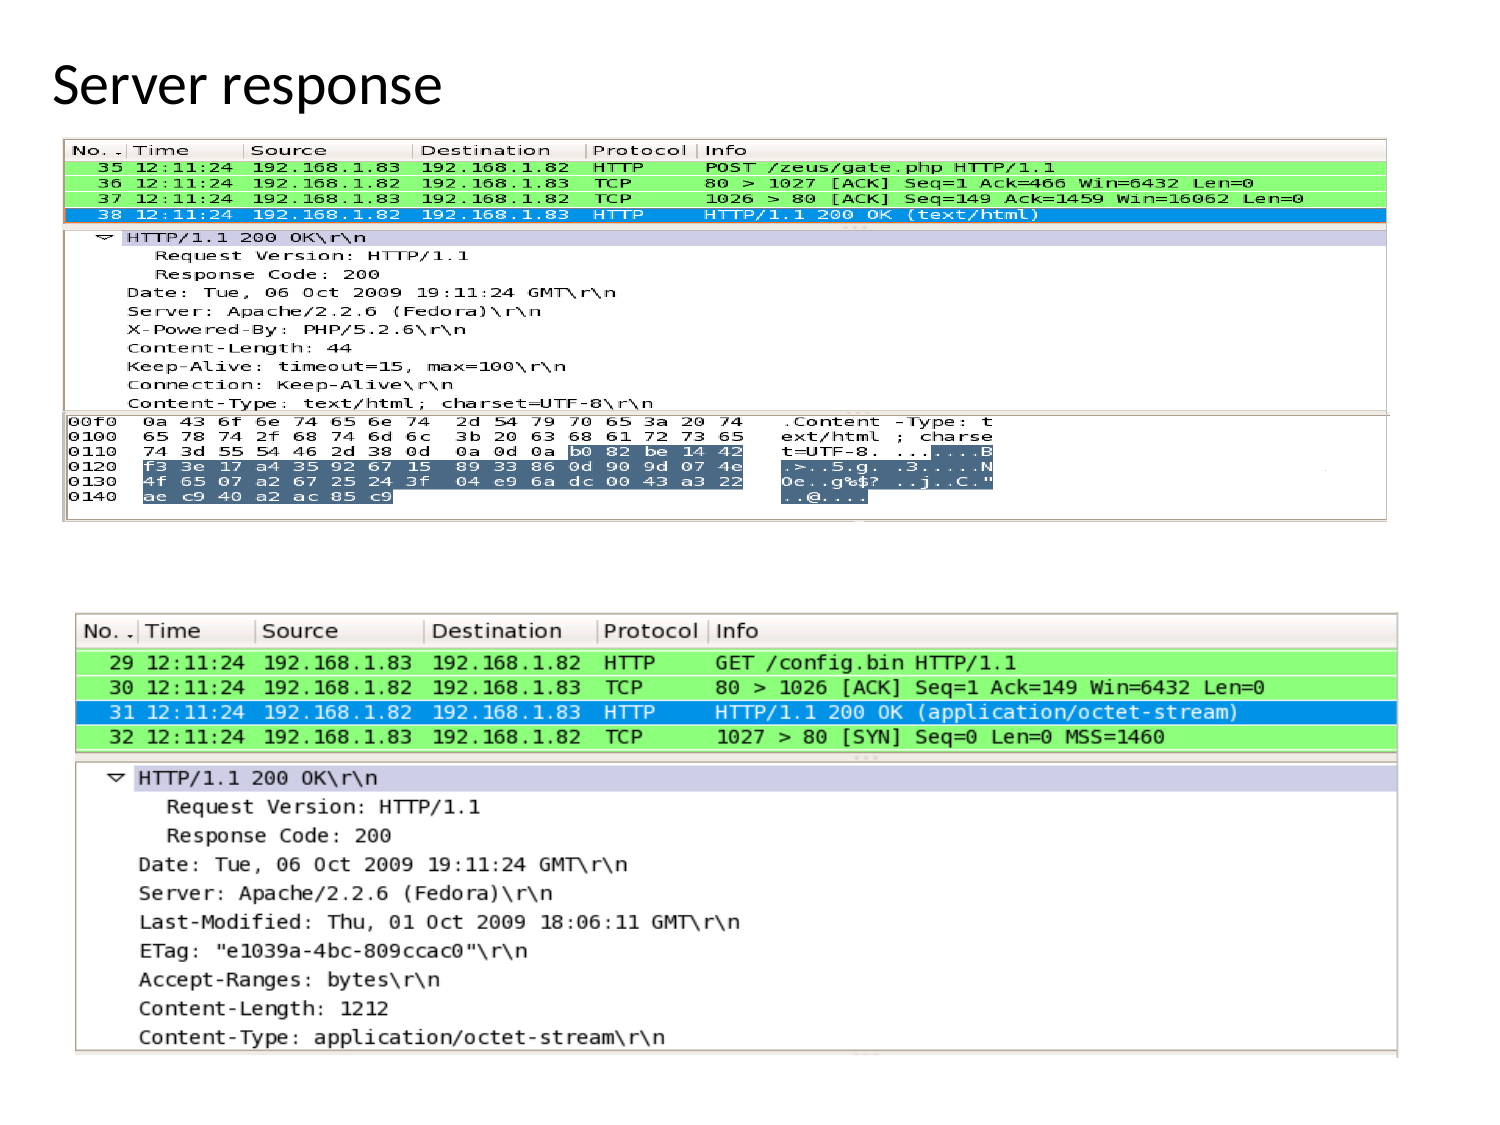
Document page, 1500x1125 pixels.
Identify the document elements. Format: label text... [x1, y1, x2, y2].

picture [62, 137, 1394, 526]
picture [74, 612, 1401, 1059]
list Server response [37, 37, 1388, 125]
